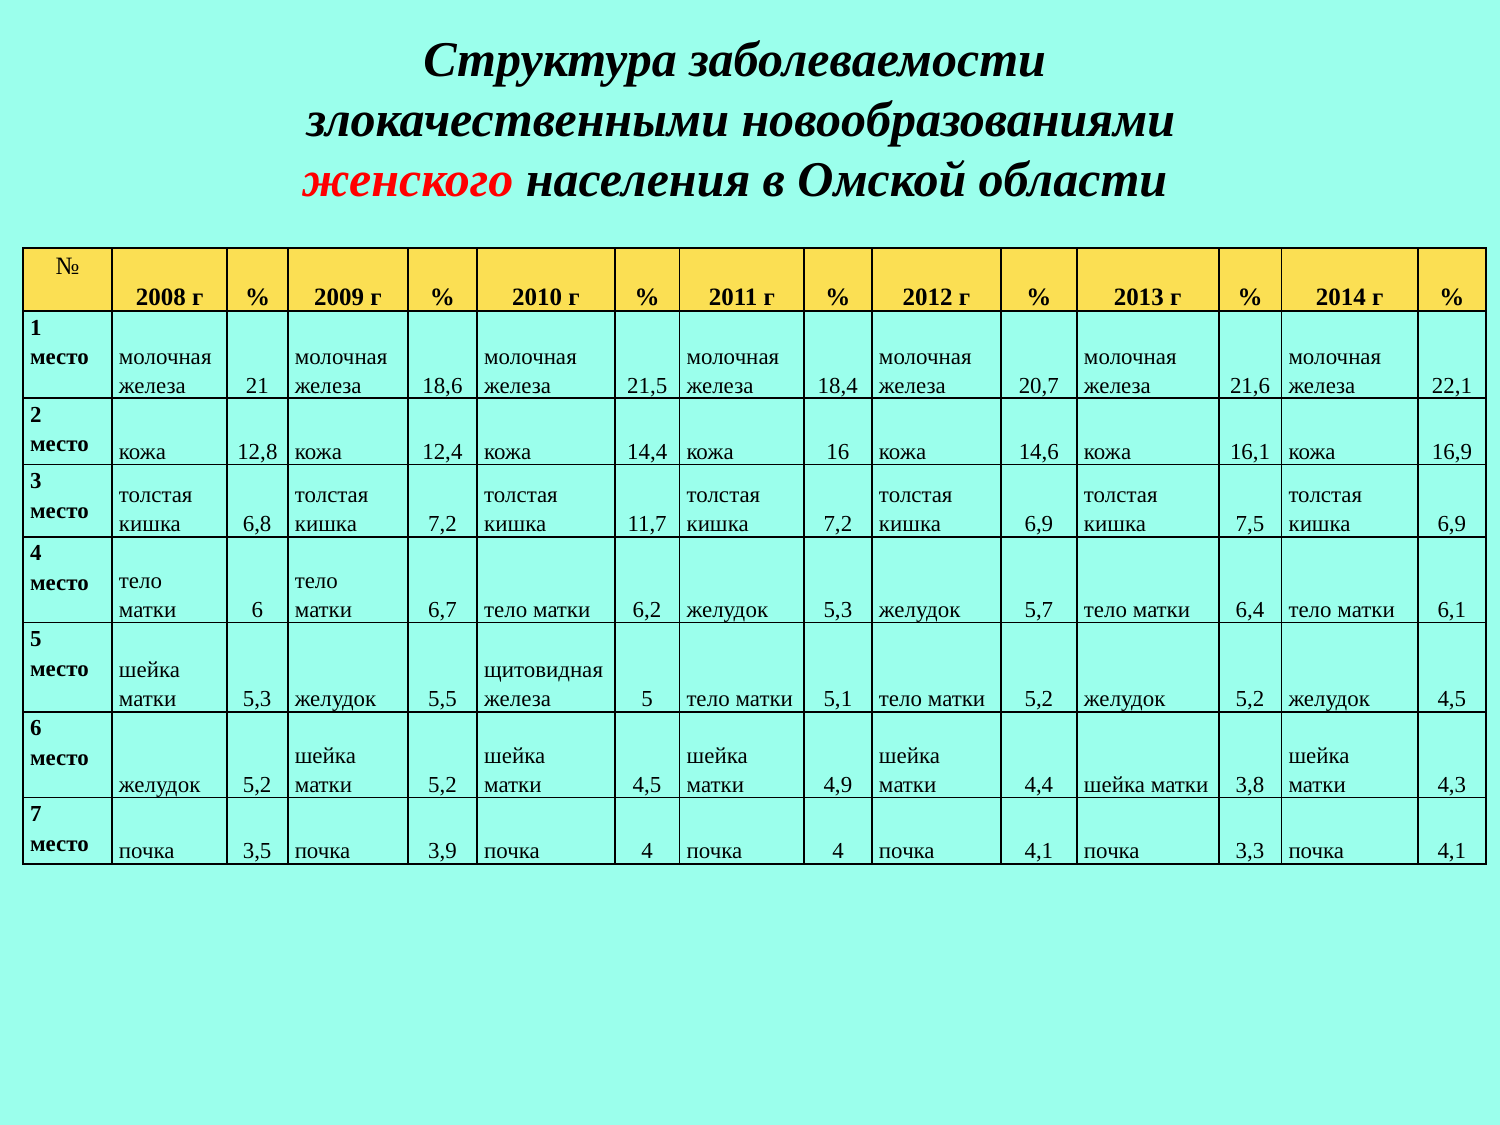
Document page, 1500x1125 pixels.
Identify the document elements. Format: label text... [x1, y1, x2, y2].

table_cell 4 [805, 798, 871, 863]
table_cell молочная железа [680, 312, 803, 397]
table_cell кожа [873, 399, 1000, 464]
table_cell кожа [289, 399, 407, 464]
table_cell почка [680, 798, 803, 863]
table_cell 21,5 [616, 312, 679, 397]
table_cell 16,1 [1220, 399, 1281, 464]
table_cell 4,5 [1419, 623, 1485, 711]
table_cell 4,4 [1002, 713, 1076, 797]
table_cell кожа [478, 399, 614, 464]
table_cell 5,3 [805, 538, 871, 622]
table_header 2012 г [873, 249, 1000, 310]
table_cell 22,1 [1419, 312, 1485, 397]
table_cell 3 место [24, 465, 111, 536]
table_cell желудок [1078, 623, 1218, 711]
table_cell почка [873, 798, 1000, 863]
table_cell 6,9 [1002, 465, 1076, 536]
table_cell 6,7 [409, 538, 476, 622]
table_cell 16 [805, 399, 871, 464]
table_cell шейка матки [873, 713, 1000, 797]
table_cell толстая кишка [1282, 465, 1417, 536]
table_cell 12,4 [409, 399, 476, 464]
table_cell 2 место [24, 399, 111, 464]
table_cell 5,7 [1002, 538, 1076, 622]
table_cell 3,3 [1220, 798, 1281, 863]
table_cell 1 место [24, 312, 111, 397]
table_cell шейка матки [1078, 713, 1218, 797]
table_cell 14,6 [1002, 399, 1076, 464]
table_cell толстая кишка [873, 465, 1000, 536]
table_cell толстая кишка [113, 465, 226, 536]
table_cell шейка матки [1282, 713, 1417, 797]
table_cell кожа [680, 399, 803, 464]
table_cell 5,2 [409, 713, 476, 797]
table_cell 5,5 [409, 623, 476, 711]
table_cell 6 место [24, 713, 111, 797]
table_cell шейка матки [289, 713, 407, 797]
table_header 2009 г [289, 249, 407, 310]
table_cell 18,6 [409, 312, 476, 397]
table_cell желудок [1282, 623, 1417, 711]
table_cell 4 место [24, 538, 111, 622]
table_cell кожа [113, 399, 226, 464]
table_cell желудок [113, 713, 226, 797]
table_header 2011 г [680, 249, 803, 310]
table_cell 20,7 [1002, 312, 1076, 397]
table_header 2014 г [1282, 249, 1417, 310]
table_cell 7 место [24, 798, 111, 863]
table_cell тело матки [680, 623, 803, 711]
table_header % [1002, 249, 1076, 310]
table_cell 6,9 [1419, 465, 1485, 536]
table_cell толстая кишка [680, 465, 803, 536]
table_cell шейка матки [113, 623, 226, 711]
table_cell 6,8 [228, 465, 287, 536]
table_cell 7,2 [805, 465, 871, 536]
table_cell тело матки [478, 538, 614, 622]
table_cell почка [289, 798, 407, 863]
table_cell 21,6 [1220, 312, 1281, 397]
table_cell почка [1078, 798, 1218, 863]
table_cell почка [1282, 798, 1417, 863]
table_cell молочная железа [478, 312, 614, 397]
table_cell 6,1 [1419, 538, 1485, 622]
table_cell 5,2 [1220, 623, 1281, 711]
table_cell почка [478, 798, 614, 863]
table_cell 4 [616, 798, 679, 863]
table_cell 3,8 [1220, 713, 1281, 797]
table_cell 11,7 [616, 465, 679, 536]
table_cell 7,2 [409, 465, 476, 536]
table_cell толстая кишка [1078, 465, 1218, 536]
table_cell 4,3 [1419, 713, 1485, 797]
table_header 2010 г [478, 249, 614, 310]
table_header 2008 г [113, 249, 226, 310]
table_cell 12,8 [228, 399, 287, 464]
table_header % [1220, 249, 1281, 310]
table_cell тело матки [1282, 538, 1417, 622]
table_header № [24, 249, 111, 310]
table_cell 5,3 [228, 623, 287, 711]
table_cell толстая кишка [478, 465, 614, 536]
table_header 2013 г [1078, 249, 1218, 310]
table_cell 3,9 [409, 798, 476, 863]
table_cell 5 место [24, 623, 111, 711]
table_cell толстая кишка [289, 465, 407, 536]
table_cell 6,2 [616, 538, 679, 622]
table_cell молочная железа [289, 312, 407, 397]
table_cell желудок [680, 538, 803, 622]
table_cell кожа [1282, 399, 1417, 464]
table_header % [805, 249, 871, 310]
table_cell почка [113, 798, 226, 863]
table_cell 18,4 [805, 312, 871, 397]
table_cell тело матки [113, 538, 226, 622]
table_cell 6,4 [1220, 538, 1281, 622]
table_cell тело матки [289, 538, 407, 622]
table_header % [1419, 249, 1485, 310]
table_cell 7,5 [1220, 465, 1281, 536]
table_cell 5,2 [1002, 623, 1076, 711]
table_cell 5,2 [228, 713, 287, 797]
table_cell 4,5 [616, 713, 679, 797]
table_cell молочная железа [873, 312, 1000, 397]
table_cell 21 [228, 312, 287, 397]
table_cell 14,4 [616, 399, 679, 464]
table_cell 3,5 [228, 798, 287, 863]
table_cell 6 [228, 538, 287, 622]
table_cell тело матки [1078, 538, 1218, 622]
table_header % [409, 249, 476, 310]
table_cell 5,1 [805, 623, 871, 711]
text_box Структура заболеваемости злокачественными новообразованиями женского населения в Омской области [43, 43, 1438, 190]
table_cell тело матки [873, 623, 1000, 711]
table_cell шейка матки [680, 713, 803, 797]
table_cell 16,9 [1419, 399, 1485, 464]
table_header % [228, 249, 287, 310]
table_header % [616, 249, 679, 310]
table_cell 5 [616, 623, 679, 711]
table_cell молочная железа [113, 312, 226, 397]
table_cell молочная железа [1282, 312, 1417, 397]
table_cell 4,9 [805, 713, 871, 797]
table_cell 4,1 [1002, 798, 1076, 863]
table_cell молочная железа [1078, 312, 1218, 397]
table_cell кожа [1078, 399, 1218, 464]
table_cell шейка матки [478, 713, 614, 797]
table_cell 4,1 [1419, 798, 1485, 863]
table_cell желудок [289, 623, 407, 711]
table_cell желудок [873, 538, 1000, 622]
table_cell щитовидная железа [478, 623, 614, 711]
